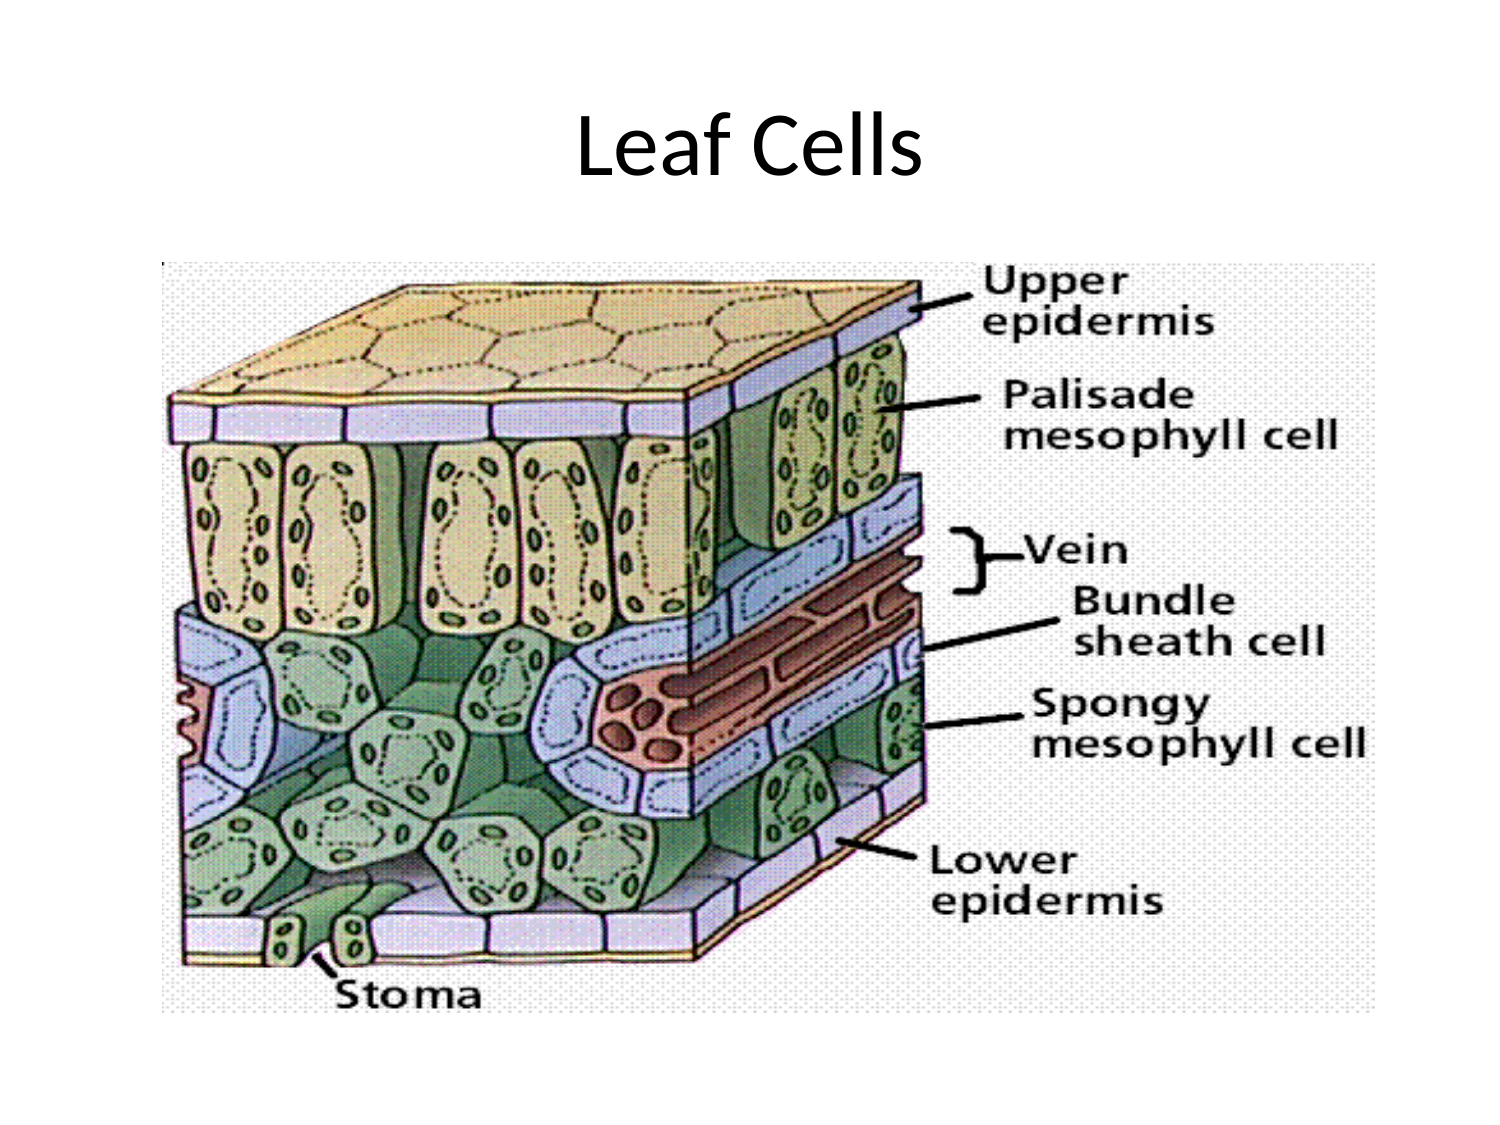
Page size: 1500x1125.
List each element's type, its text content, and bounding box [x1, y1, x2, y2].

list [162, 262, 1376, 1013]
title Leaf Cells [75, 45, 1425, 233]
